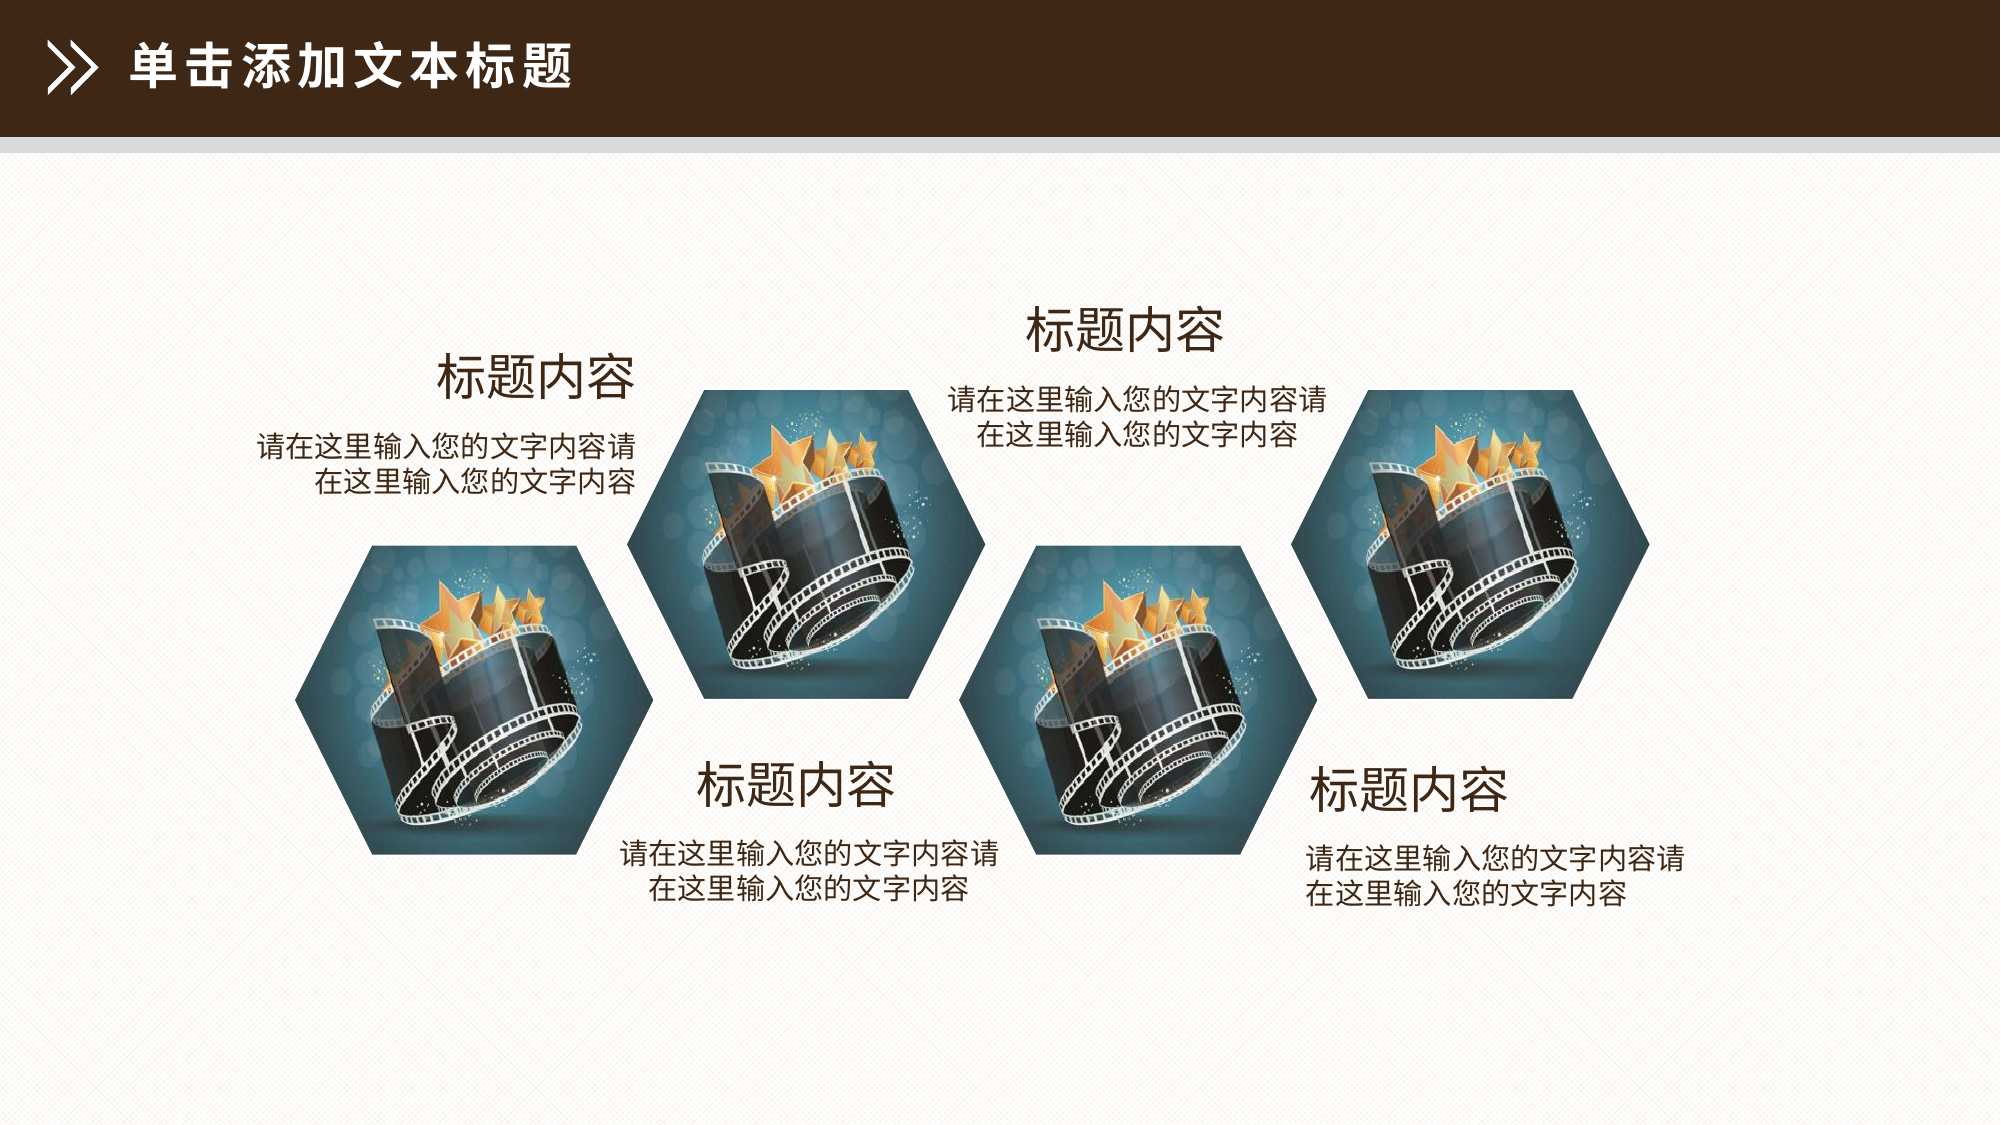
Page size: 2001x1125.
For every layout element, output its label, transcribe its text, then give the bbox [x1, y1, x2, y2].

text_box 单击添加文本标题 [113, 26, 588, 102]
text_box [957, 544, 1319, 856]
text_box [899, 291, 1352, 459]
text_box [293, 544, 655, 856]
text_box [570, 745, 1023, 913]
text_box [199, 338, 652, 506]
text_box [28, 47, 91, 88]
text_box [1291, 751, 1748, 919]
text_box [0, 0, 2000, 136]
text_box [1289, 388, 1651, 700]
text_box [0, 136, 2000, 154]
text_box [625, 388, 987, 700]
